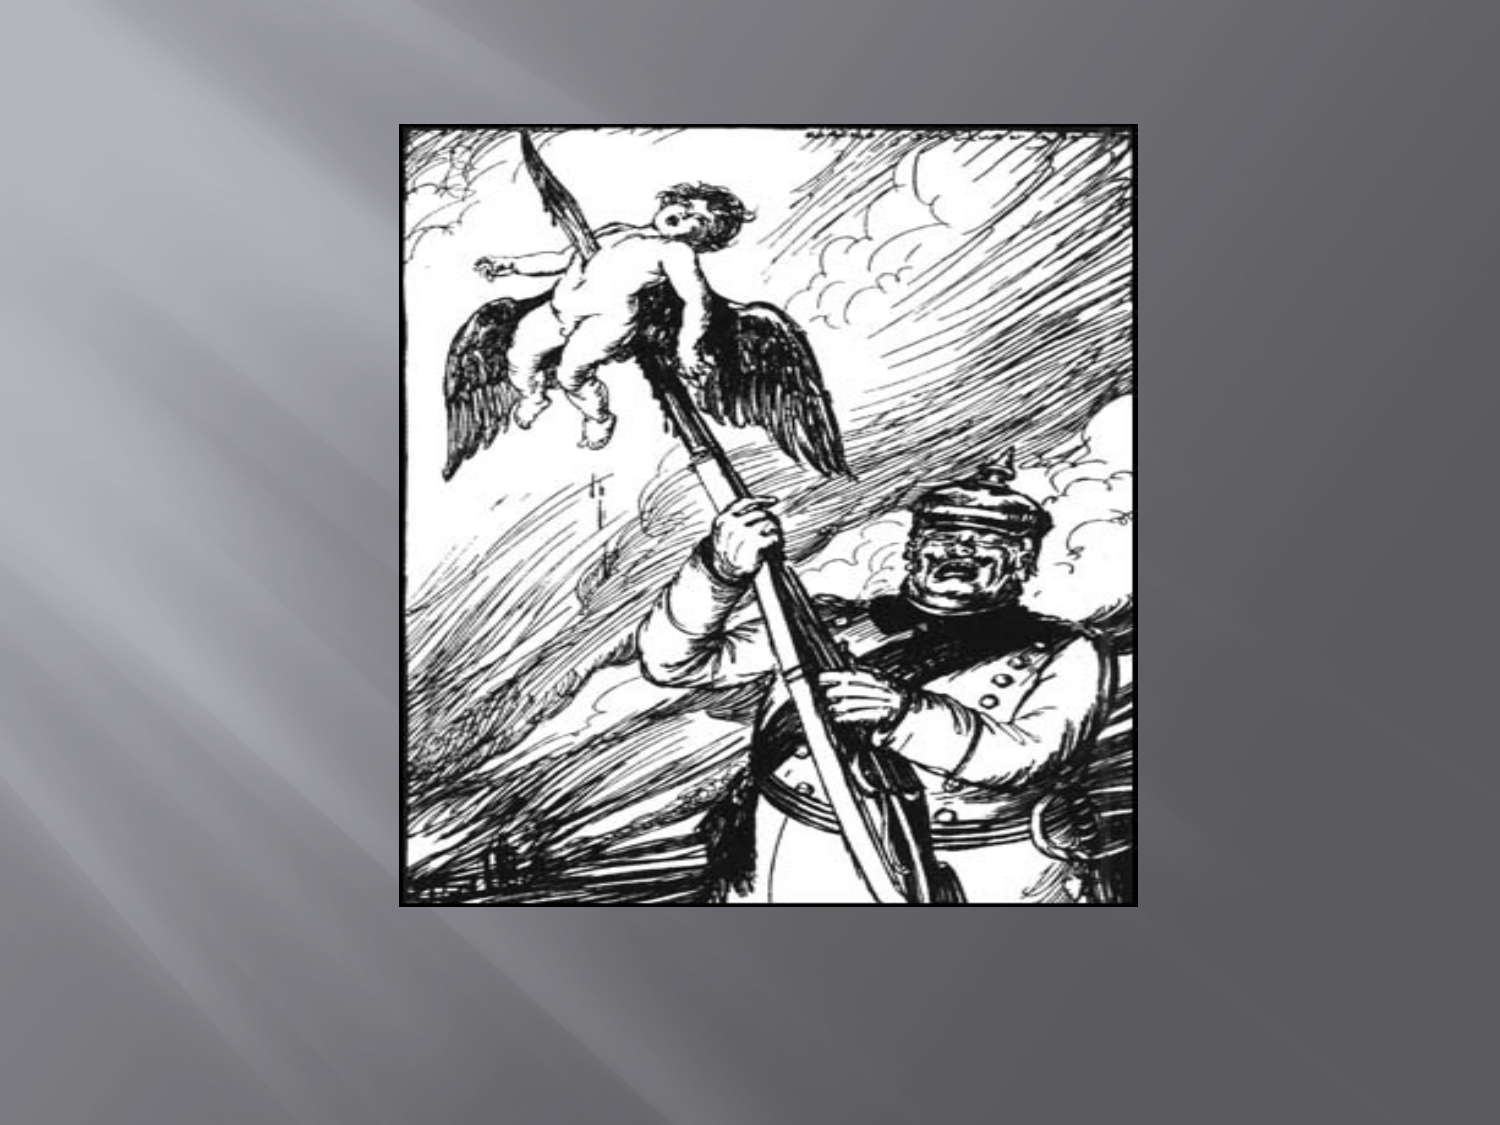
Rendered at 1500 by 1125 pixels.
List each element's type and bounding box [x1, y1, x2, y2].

picture [399, 124, 1138, 908]
